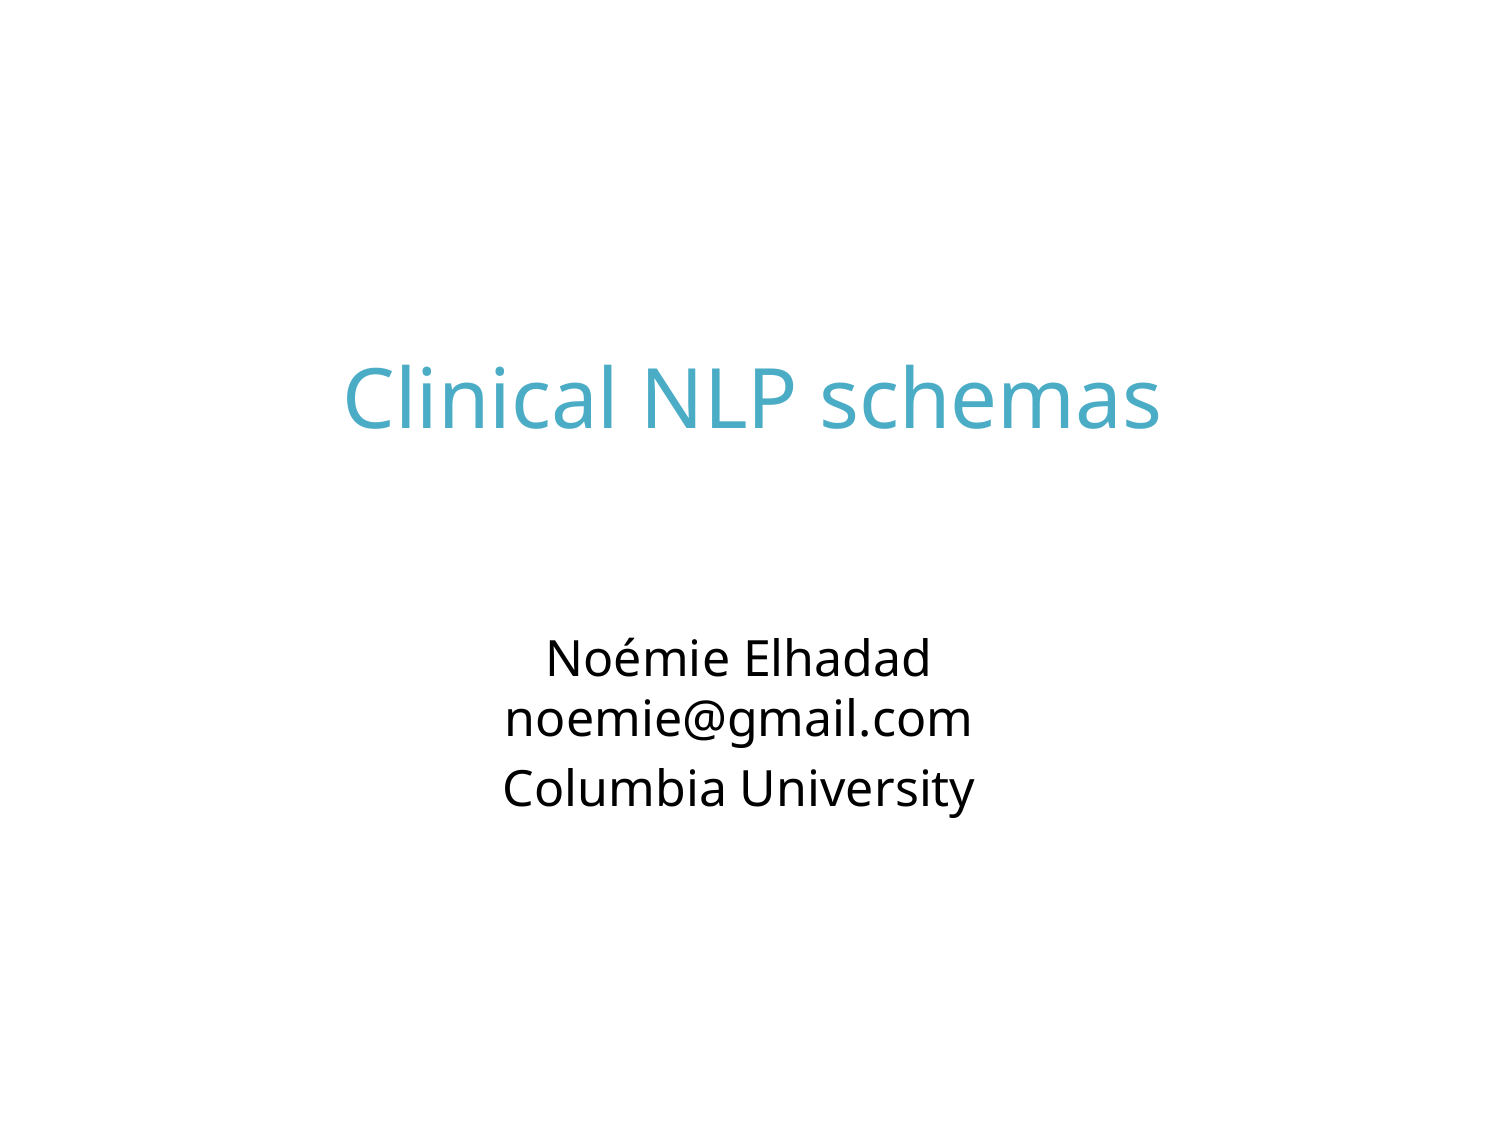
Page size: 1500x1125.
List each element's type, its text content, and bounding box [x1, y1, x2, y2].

title Clinical NLP schemas [85, 198, 1421, 591]
subtitle Noémie Elhadad noemie@gmail.com Columbia University [57, 618, 1421, 906]
